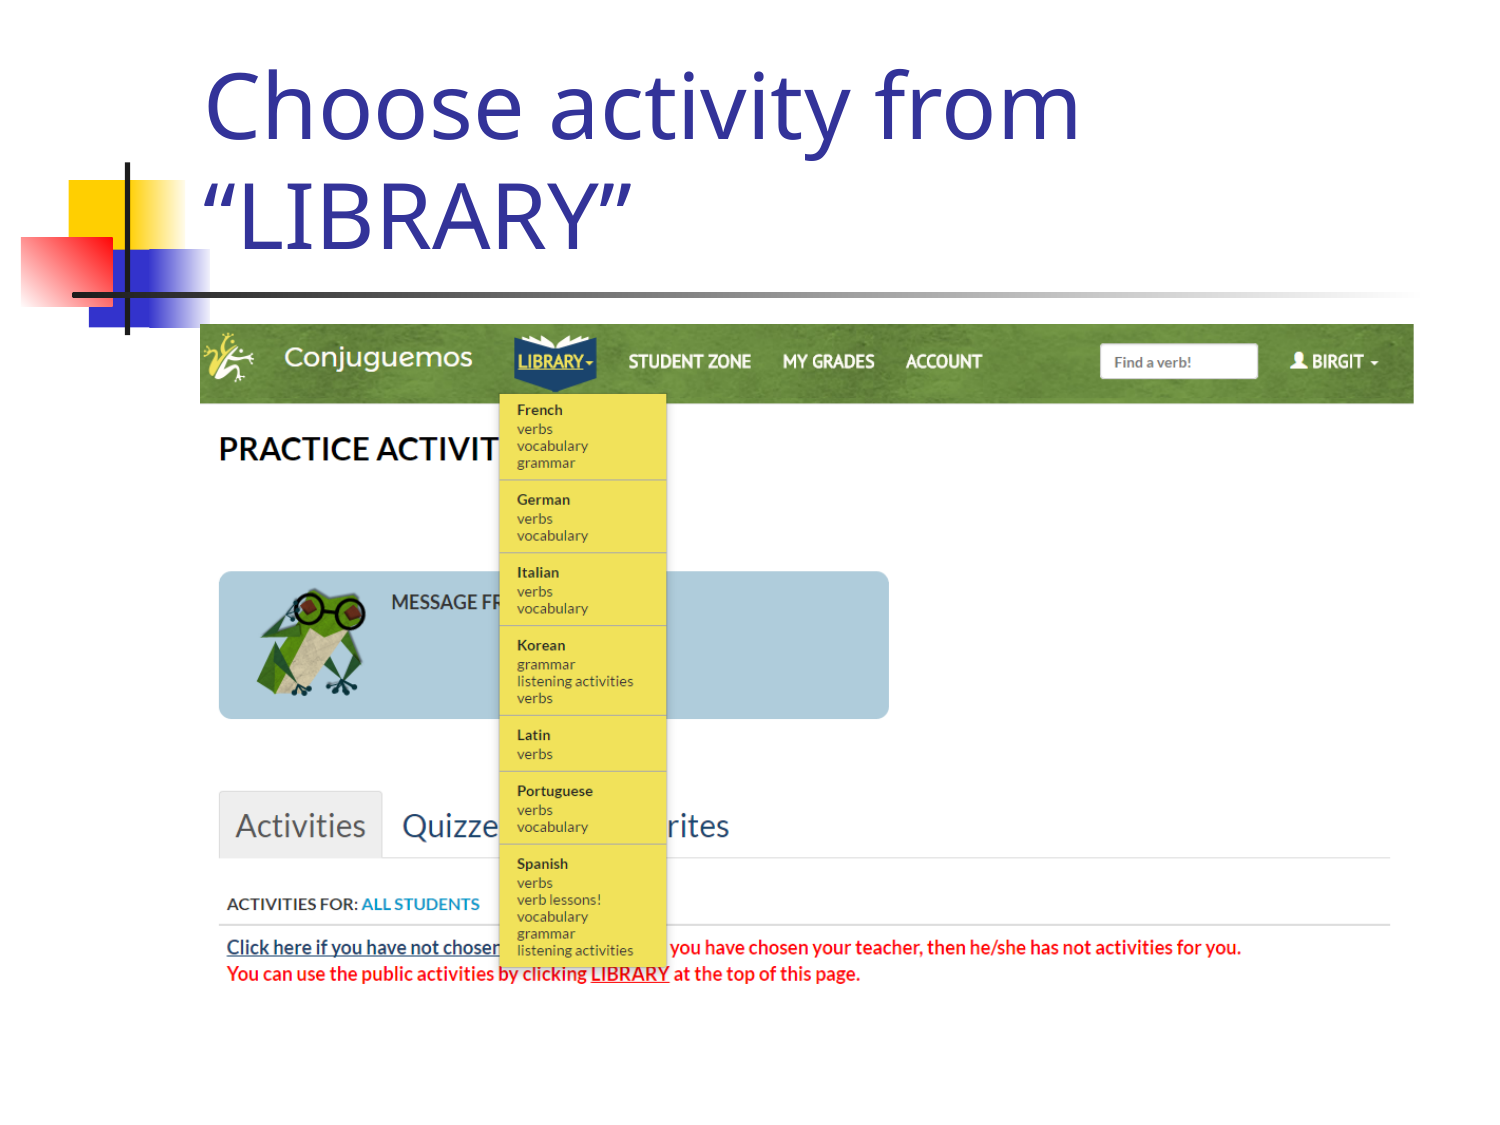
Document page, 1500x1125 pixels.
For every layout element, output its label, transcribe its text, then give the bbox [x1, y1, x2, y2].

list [199, 324, 1414, 1001]
title Choose activity from “LIBRARY” [188, 34, 1468, 276]
